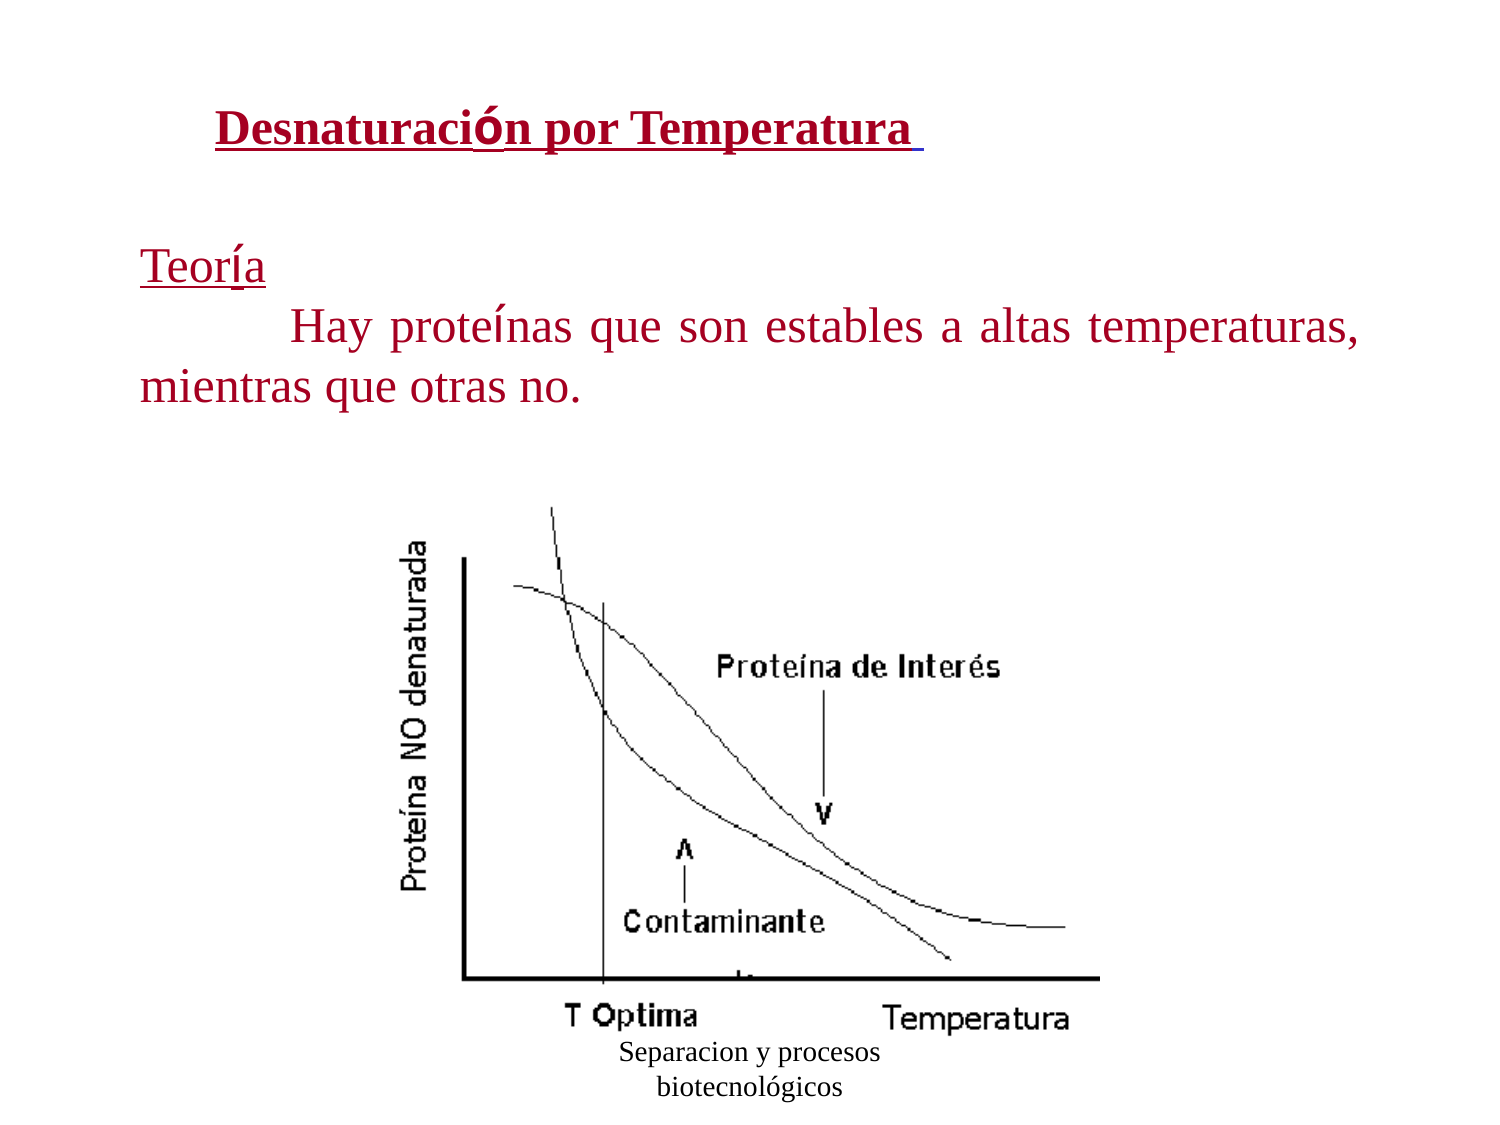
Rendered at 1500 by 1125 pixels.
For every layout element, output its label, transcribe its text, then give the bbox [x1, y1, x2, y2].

text_box Teoría Hay proteínas que son estables a altas temperaturas, mientras que otras no. [125, 224, 1375, 505]
footer Separacion y procesos biotecnológicos [512, 1066, 988, 1101]
text_box Desnaturación por Temperatura [199, 87, 1038, 163]
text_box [387, 487, 1101, 1059]
text_box [988, 994, 1213, 1070]
